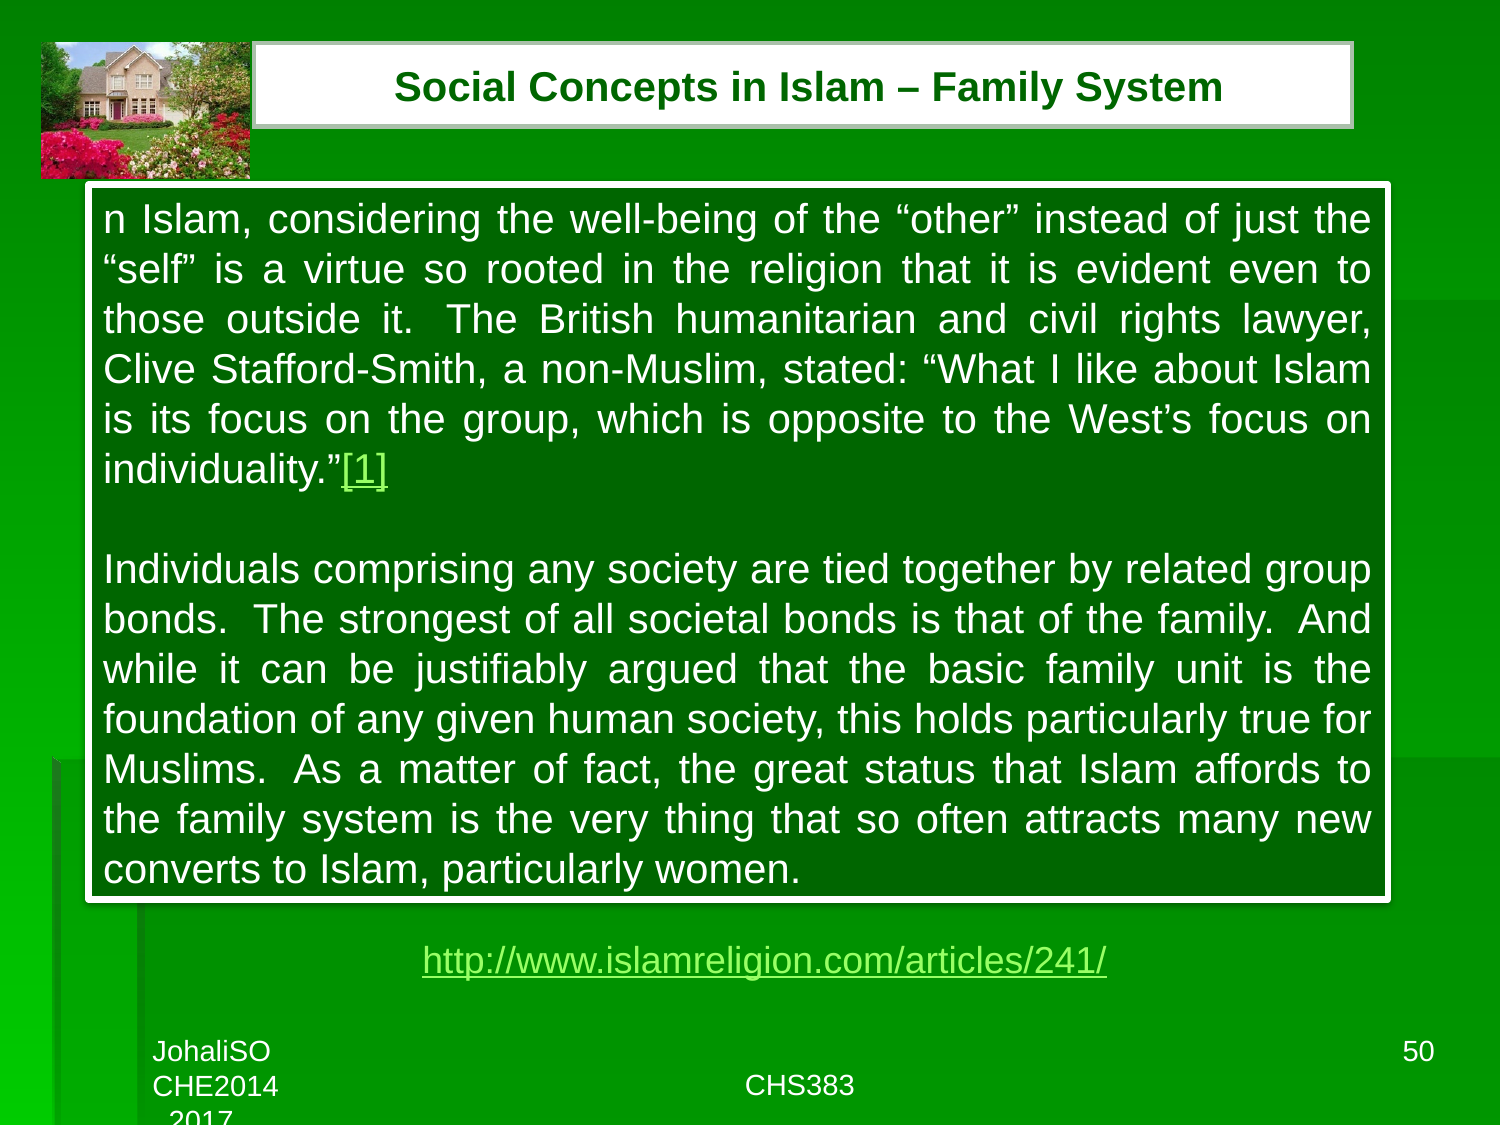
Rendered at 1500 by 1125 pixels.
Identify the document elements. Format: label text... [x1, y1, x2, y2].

footer CHS383 [562, 1058, 1038, 1103]
picture [41, 42, 250, 180]
title Social Concepts in Islam – Family System [252, 41, 1354, 129]
text_box n Islam, considering the well-being of the “other” instead of just the “self” is a virtue so rooted in the religion that it is evident even to those outside it. The British humanitarian and civil rights lawyer, Clive Stafford-Smith, a non-Muslim, stated: “What I like about Islam is its focus on the group, which is opposite to the West’s focus on individuality.”[1] Individuals comprising any society are tied together by related group bonds. The strongest of all societal bonds is that of the family. And while it can be justifiably argued that the basic family unit is the foundation of any given human society, this holds particularly true for Muslims. As a matter of fact, the great status that Islam affords to the family system is the very thing that so often attracts many new converts to Islam, particularly women. [85, 181, 1391, 903]
slide_number JohaliSOCHE2014_2017 [137, 1024, 305, 1103]
text_box http://www.islamreligion.com/articles/241/ [407, 928, 1122, 989]
slide_number 50 [1137, 1024, 1451, 1103]
